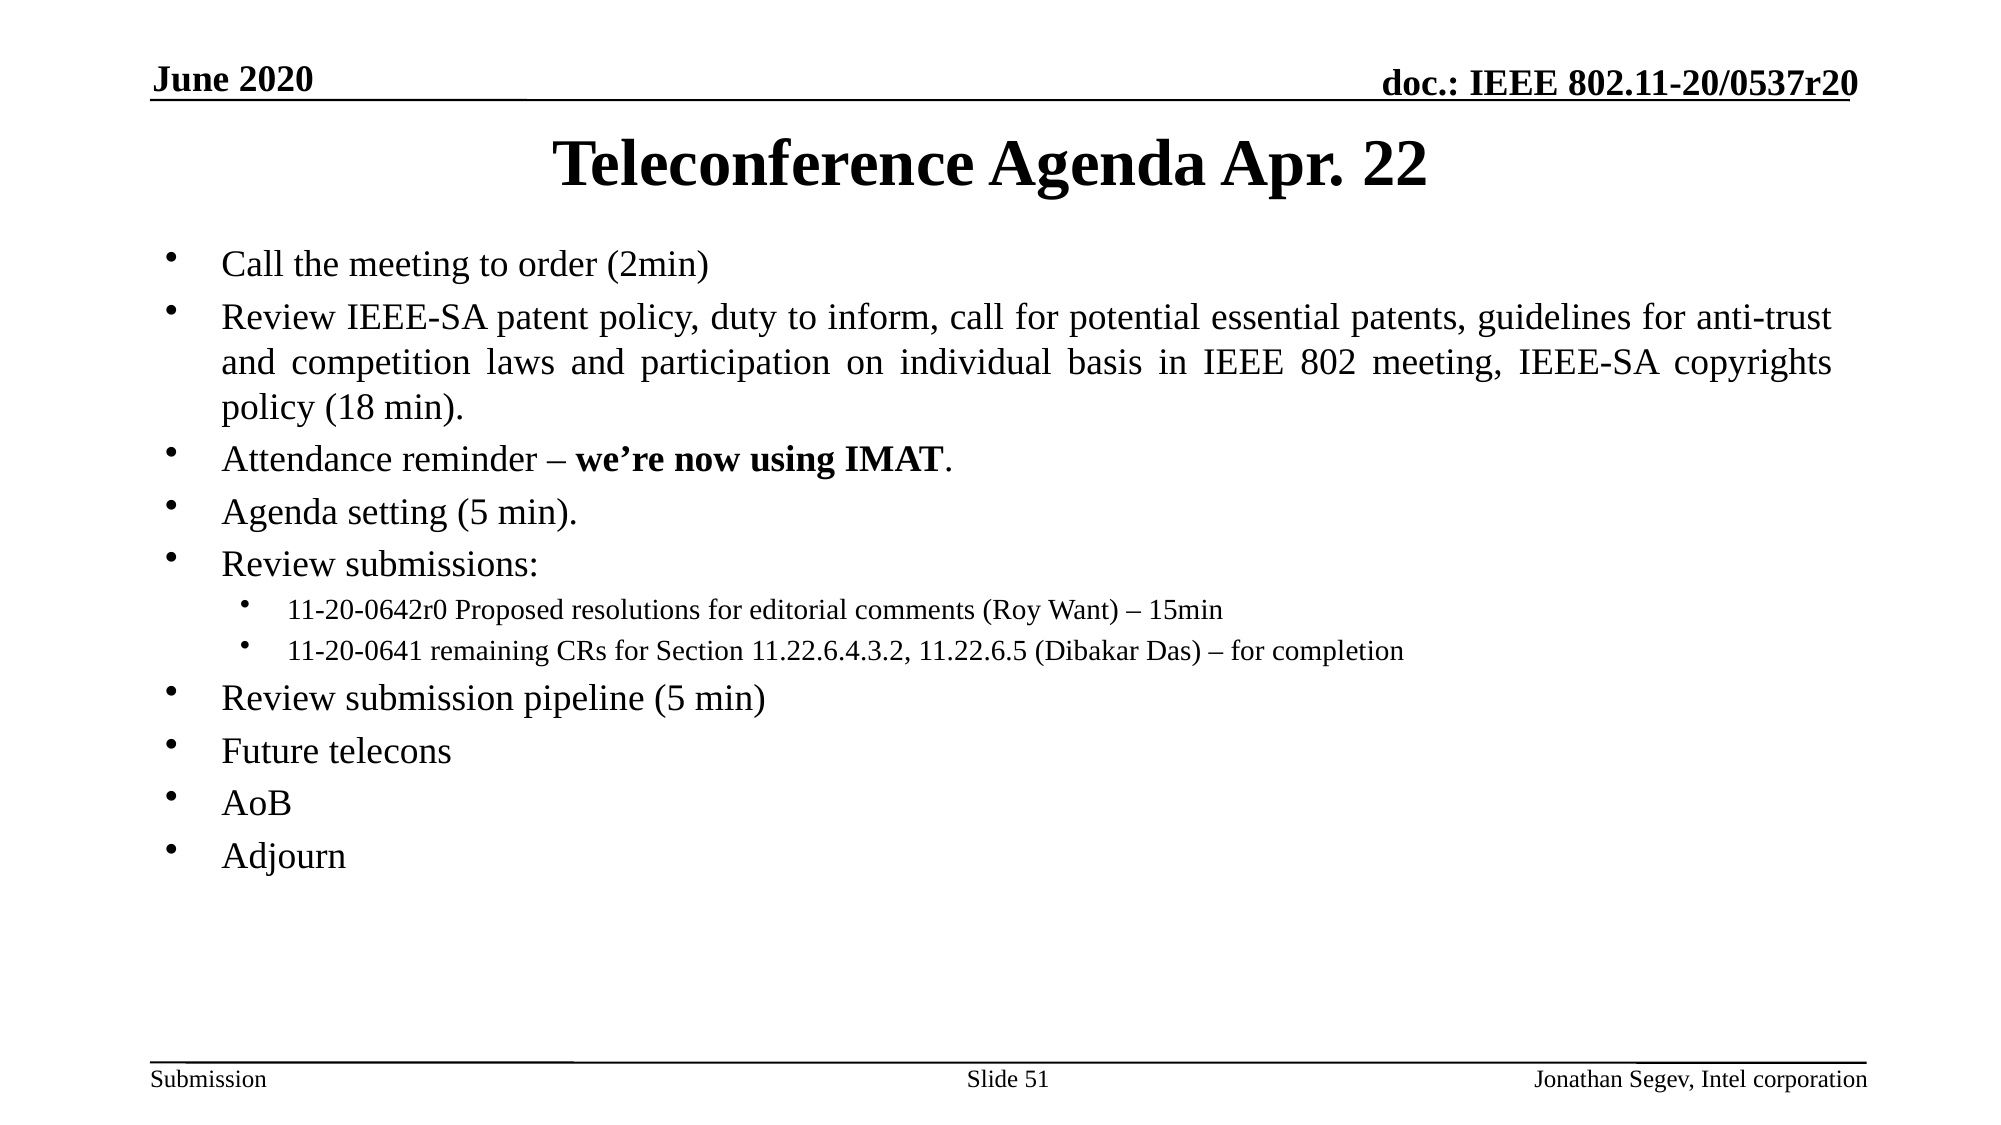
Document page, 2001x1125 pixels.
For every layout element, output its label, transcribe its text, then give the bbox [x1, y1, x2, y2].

footer Jonathan Segev, Intel corporation [1171, 1061, 1869, 1093]
list Call the meeting to order (2min) Review IEEE-SA patent policy, duty to inform, call for potential essential patents, guidelines for anti-trust and competition laws and participation on individual basis in IEEE 802 meeting, IEEE-SA copyrights policy (18 min). Attendance reminder – we’re now using IMAT. Agenda setting (5 min). Review submissions: 11-20-0642r0 Proposed resolutions for editorial comments (Roy Want) – 15min 11-20-0641 remaining CRs for Section 11.22.6.4.3.2, 11.22.6.5 (Dibakar Das) – for completion Review submission pipeline (5 min) Future telecons AoB Adjourn [149, 231, 1850, 1000]
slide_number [152, 54, 563, 100]
slide_number Slide 51 [950, 1061, 1067, 1123]
title Teleconference Agenda Apr. 22 [149, 112, 1850, 205]
